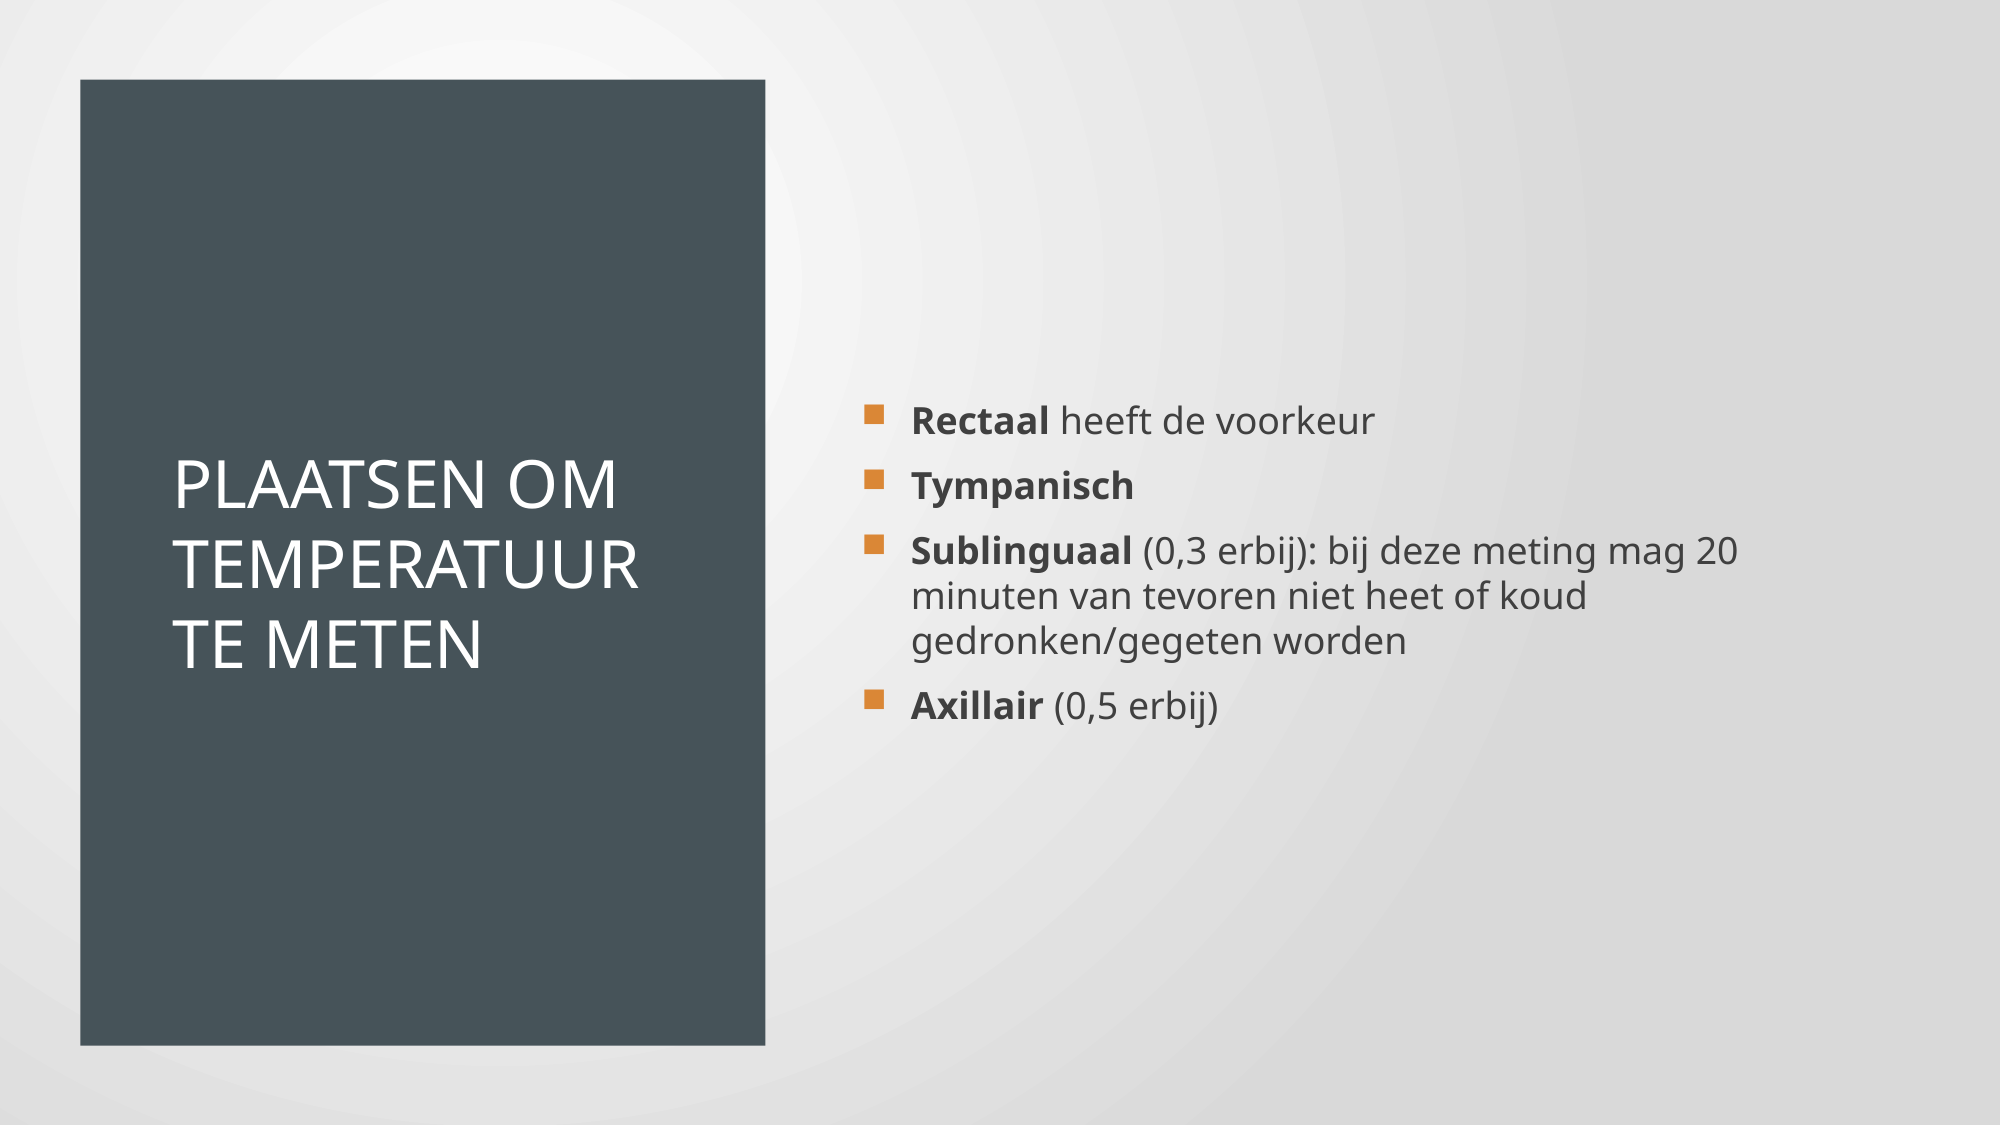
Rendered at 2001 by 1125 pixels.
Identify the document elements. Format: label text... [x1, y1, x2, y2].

text_box [79, 78, 767, 1047]
text_box [0, 0, 2000, 1125]
title Plaatsen om temperatuur te meten [157, 182, 694, 942]
list Rectaal heeft de voorkeur Tympanisch Sublinguaal (0,3 erbij): bij deze meting mag 20 minuten van tevoren niet heet of koud gedronken/gegeten worden Axillair (0,5 erbij) [845, 182, 1848, 942]
